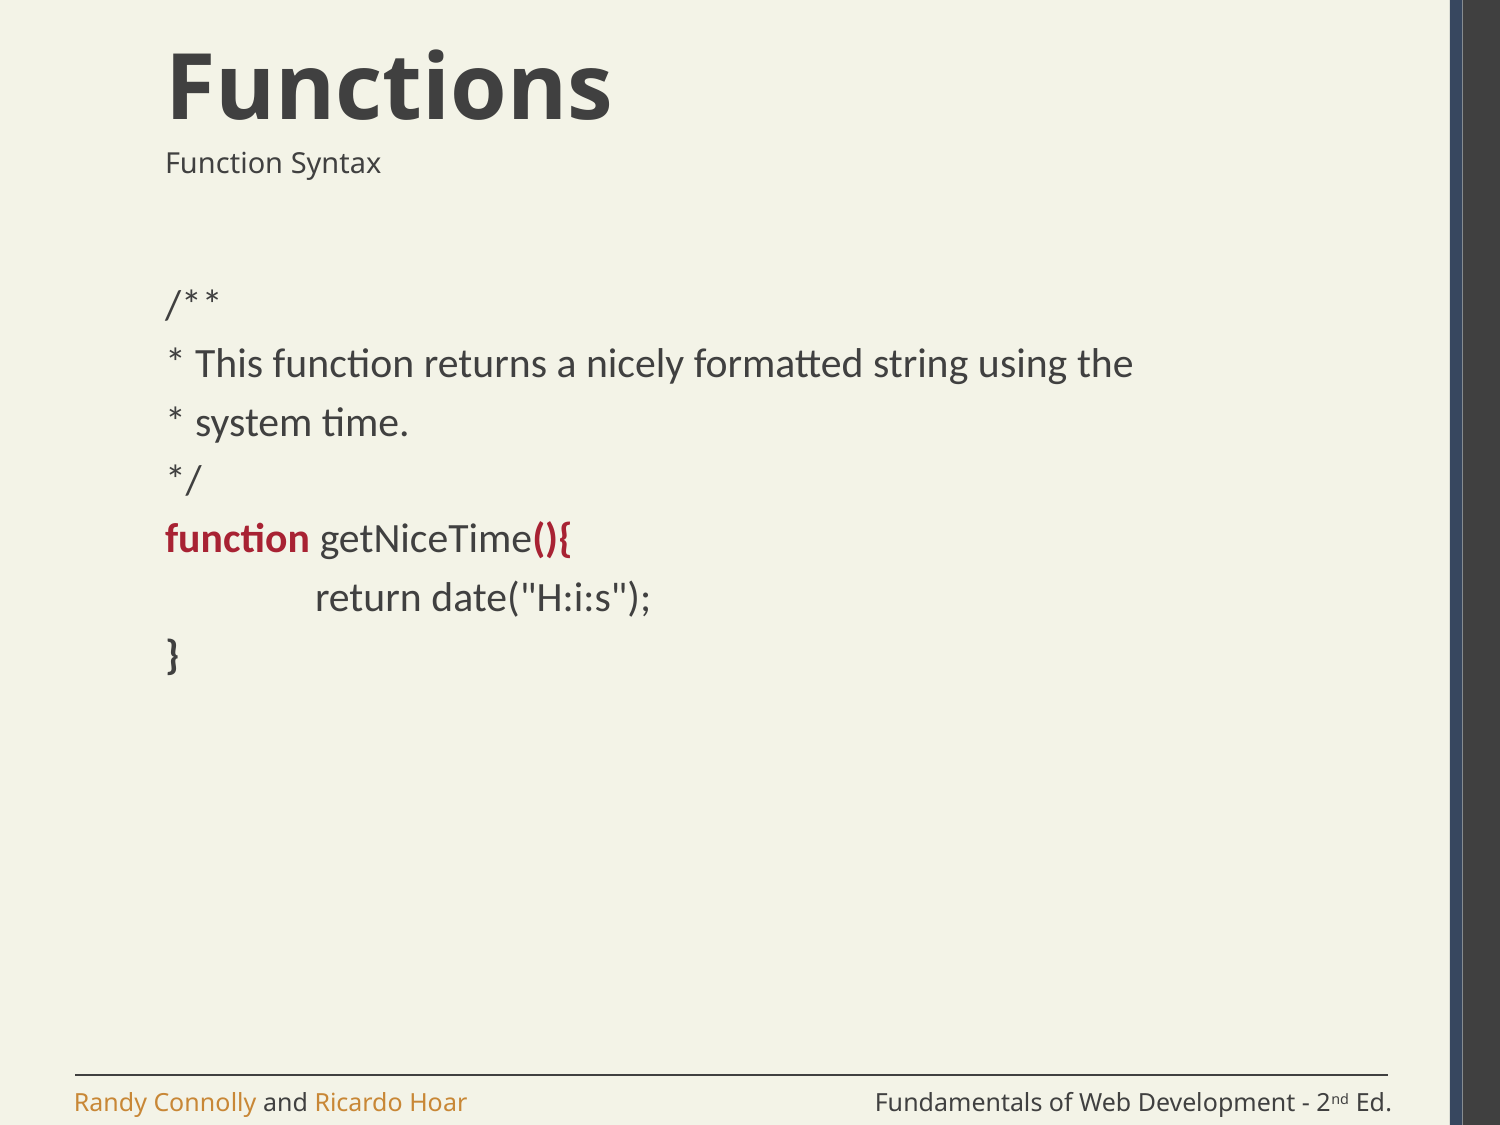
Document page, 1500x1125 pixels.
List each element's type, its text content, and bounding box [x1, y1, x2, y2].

list Function Syntax [150, 137, 1200, 188]
list /** * This function returns a nicely formatted string using the * system time. */ function getNiceTime(){ return date("H:i:s"); } [150, 270, 1376, 1013]
title Functions [150, 20, 1425, 188]
